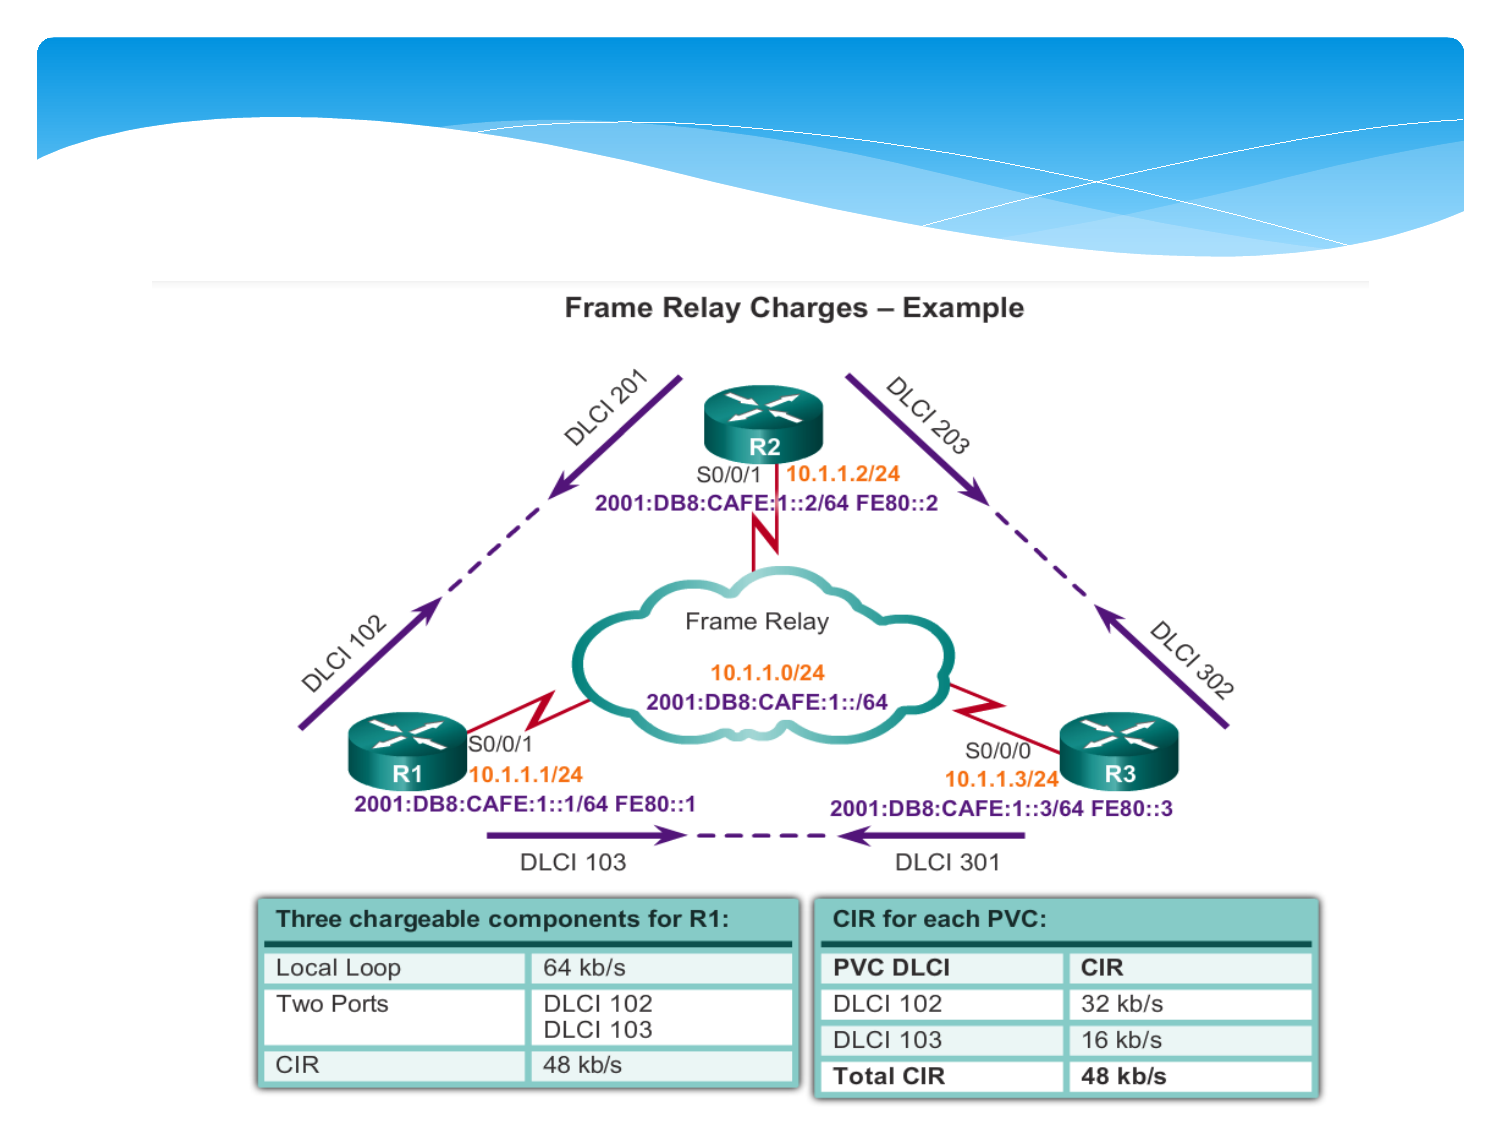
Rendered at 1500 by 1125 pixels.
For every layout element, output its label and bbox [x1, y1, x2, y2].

picture [152, 280, 1369, 1125]
